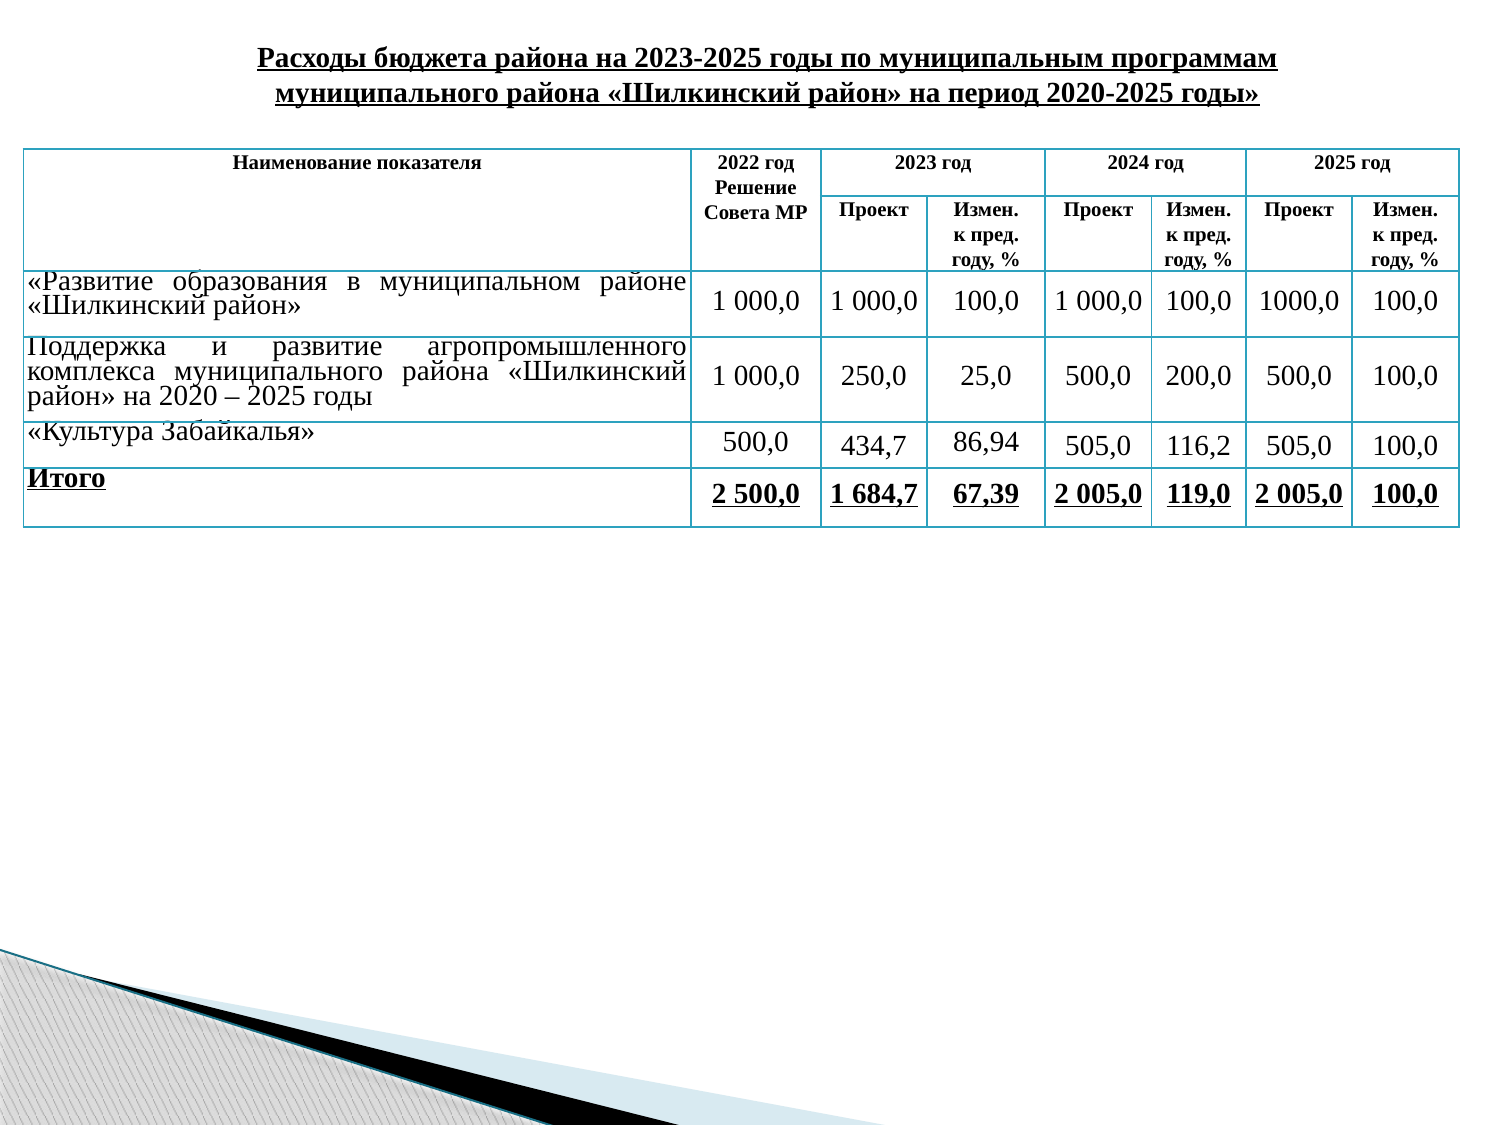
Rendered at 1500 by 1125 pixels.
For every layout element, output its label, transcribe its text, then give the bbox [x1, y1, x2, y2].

table_cell 100,0 [1353, 272, 1458, 336]
table_cell «Культура Забайкалья» [24, 423, 690, 467]
table_cell 25,0 [928, 338, 1044, 421]
table_cell 2 005,0 [1046, 469, 1151, 526]
table_cell 119,0 [1152, 469, 1245, 526]
table_header 2025 год [1247, 150, 1458, 195]
table_cell Поддержка и развитие агропромышленного комплекса муниципального района «Шилкинский район» на 2020 – 2025 годы [24, 338, 690, 421]
table_cell 500,0 [1247, 338, 1351, 421]
table_cell 200,0 [1152, 338, 1245, 421]
table_cell 100,0 [928, 272, 1044, 336]
table_cell Итого [24, 469, 690, 526]
table_cell 250,0 [822, 338, 926, 421]
table_cell 86,94 [928, 423, 1044, 467]
table_cell Измен. к пред. году, % [1152, 197, 1245, 270]
table_cell 2 500,0 [692, 469, 820, 526]
table_cell 505,0 [1046, 423, 1151, 467]
table_cell 500,0 [692, 423, 820, 467]
text_box Расходы бюджета района на 2023-2025 годы по муниципальным программам муниципального района «Шилкинский район» на период 2020-2025 годы» [88, 30, 1447, 148]
table_cell 100,0 [1353, 423, 1458, 467]
table_cell 1 000,0 [1046, 272, 1151, 336]
table_header 2022 год Решение Совета МР [692, 150, 820, 270]
table_cell 100,0 [1152, 272, 1245, 336]
table_cell 1 000,0 [692, 272, 820, 336]
table_cell Проект [1247, 197, 1351, 270]
table_cell 1 000,0 [822, 272, 926, 336]
table_cell Измен. к пред. году, % [928, 197, 1044, 270]
table_header Наименование показателя [24, 150, 690, 270]
table_header 2023 год [822, 150, 1044, 195]
table_cell 67,39 [928, 469, 1044, 526]
table_cell 116,2 [1152, 423, 1245, 467]
table_cell 505,0 [1247, 423, 1351, 467]
table_cell 100,0 [1353, 338, 1458, 421]
table_cell Проект [822, 197, 926, 270]
table_cell 434,7 [822, 423, 926, 467]
table_header 2024 год [1046, 150, 1245, 195]
table_cell 100,0 [1353, 469, 1458, 526]
table_cell 1000,0 [1247, 272, 1351, 336]
table_cell Проект [1046, 197, 1151, 270]
table_cell Измен. к пред. году, % [1353, 197, 1458, 270]
table_cell 2 005,0 [1247, 469, 1351, 526]
table_cell «Развитие образования в муниципальном районе «Шилкинский район» [24, 272, 690, 336]
table_cell 1 000,0 [692, 338, 820, 421]
table_cell 500,0 [1046, 338, 1151, 421]
table_cell 1 684,7 [822, 469, 926, 526]
